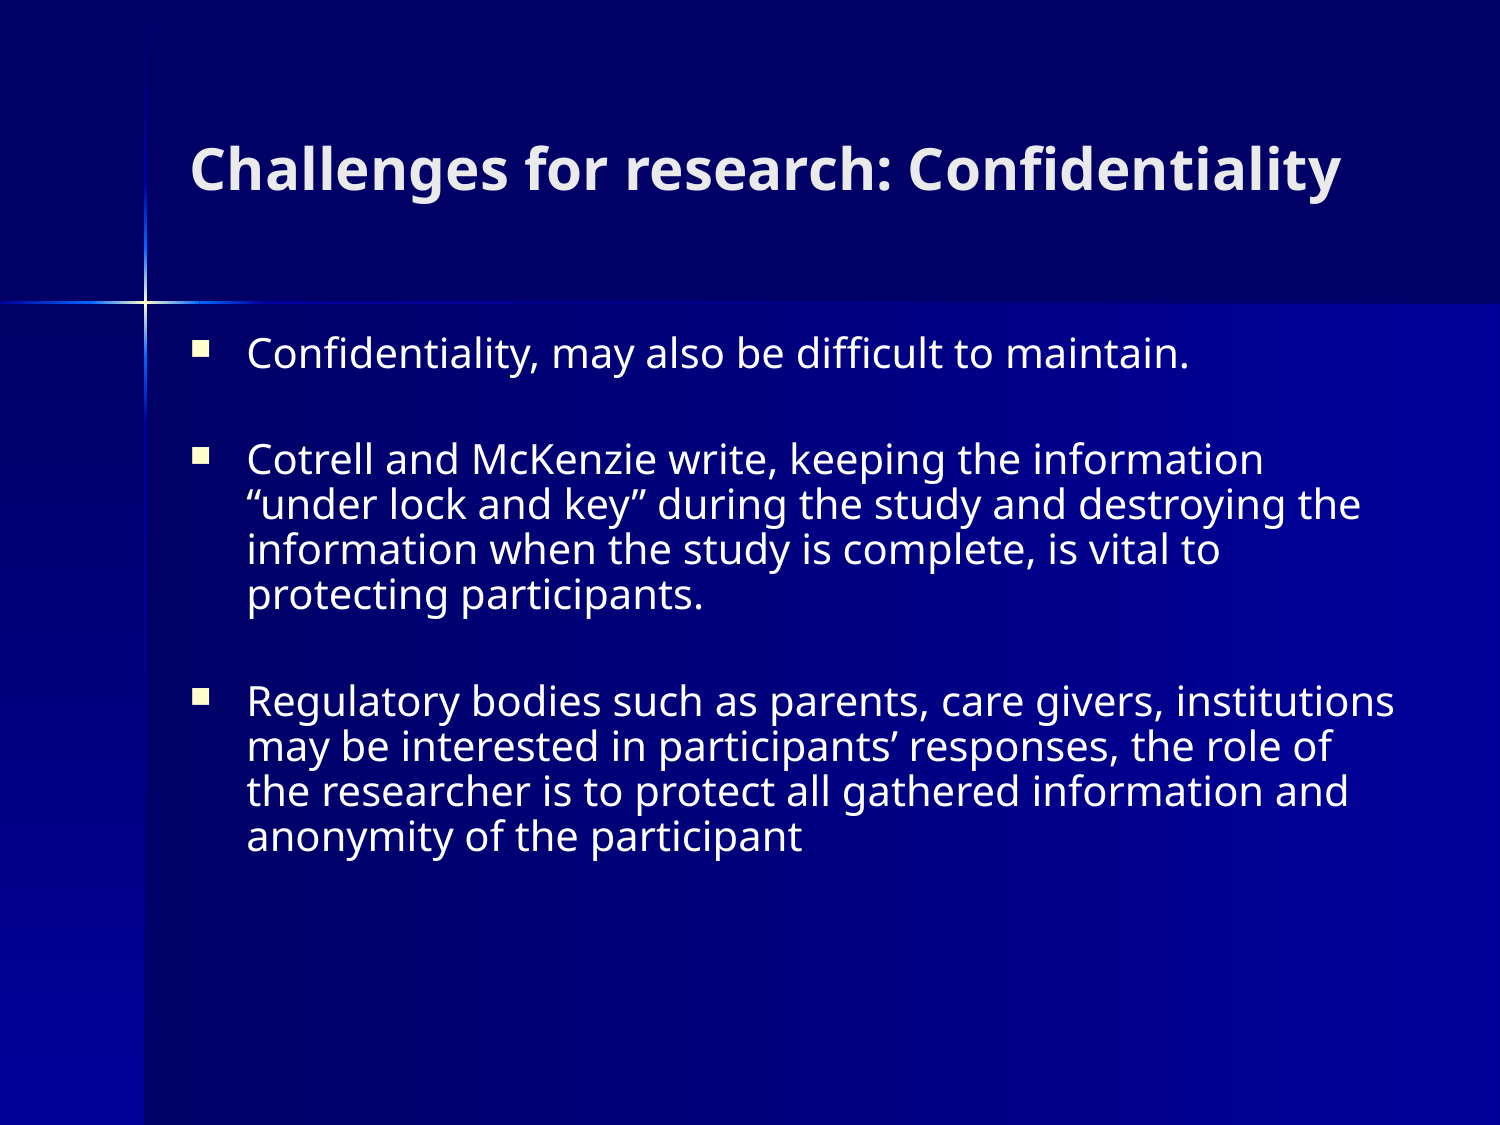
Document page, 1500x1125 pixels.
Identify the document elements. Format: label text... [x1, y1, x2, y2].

list Confidentiality, may also be difficult to maintain. Cotrell and McKenzie write, keeping the information “under lock and key” during the study and destroying the information when the study is complete, is vital to protecting participants. Regulatory bodies such as parents, care givers, institutions may be interested in participants’ responses, the role of the researcher is to protect all gathered information and anonymity of the participant [174, 324, 1413, 1001]
title Challenges for research: Confidentiality [174, 49, 1413, 286]
